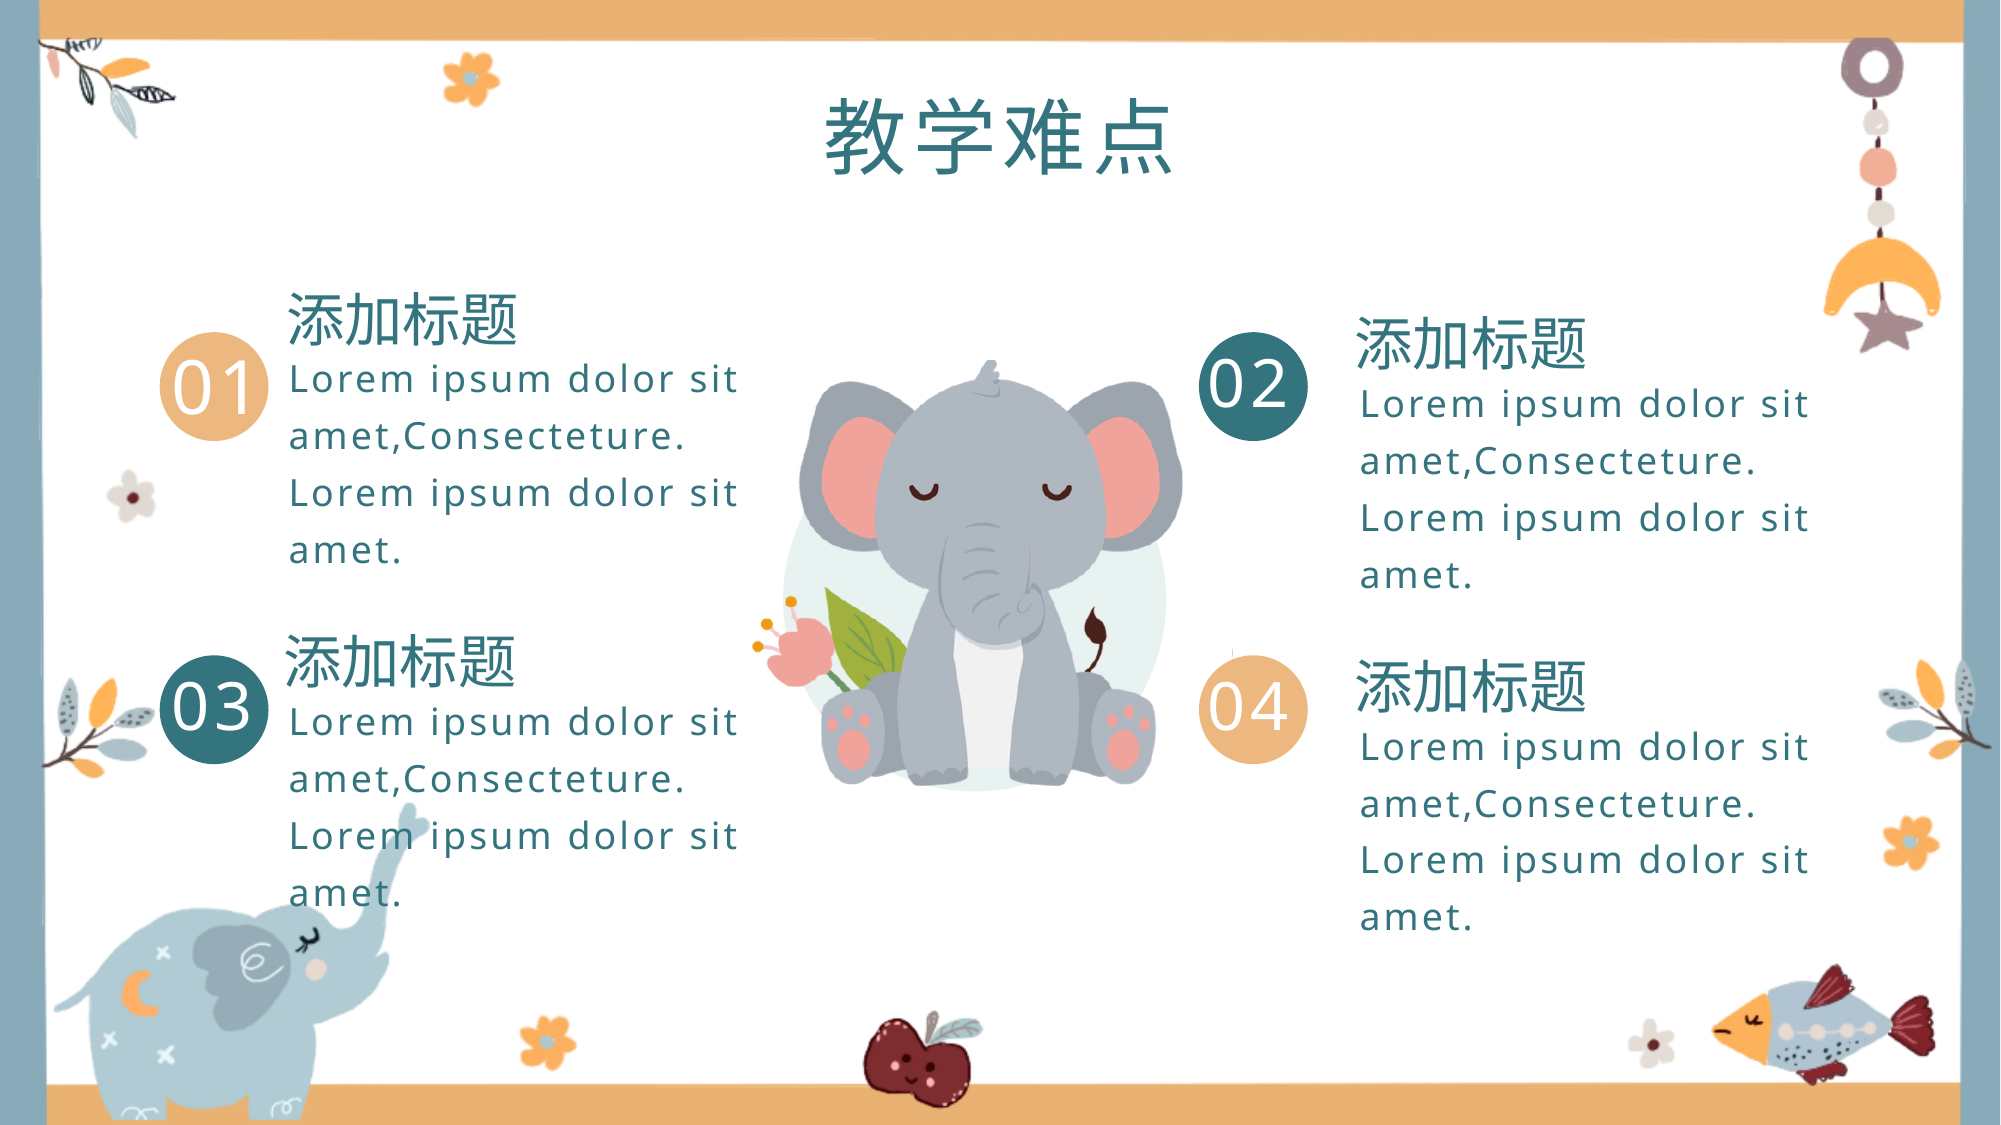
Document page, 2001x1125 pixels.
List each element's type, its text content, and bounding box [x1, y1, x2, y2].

text_box 03 [157, 648, 329, 771]
text_box Lorem ipsum dolor sit amet,Consecteture. Lorem ipsum dolor sit amet. [1344, 381, 2000, 537]
text_box 添加标题 [271, 275, 535, 356]
text_box Lorem ipsum dolor sit amet,Consecteture. Lorem ipsum dolor sit amet. [273, 699, 934, 855]
text_box 添加标题 [1339, 299, 1603, 381]
picture [0, 0, 2001, 1125]
text_box 添加标题 [268, 617, 532, 699]
text_box Lorem ipsum dolor sit amet,Consecteture. Lorem ipsum dolor sit amet. [273, 356, 934, 512]
text_box 04 [1233, 648, 1365, 771]
text_box Lorem ipsum dolor sit amet,Consecteture. Lorem ipsum dolor sit amet. [1344, 723, 2000, 879]
text_box 添加标题 [1339, 642, 1603, 723]
text_box 01 [157, 323, 329, 446]
text_box 02 [1193, 325, 1365, 448]
title 教学难点 [592, 70, 1408, 193]
